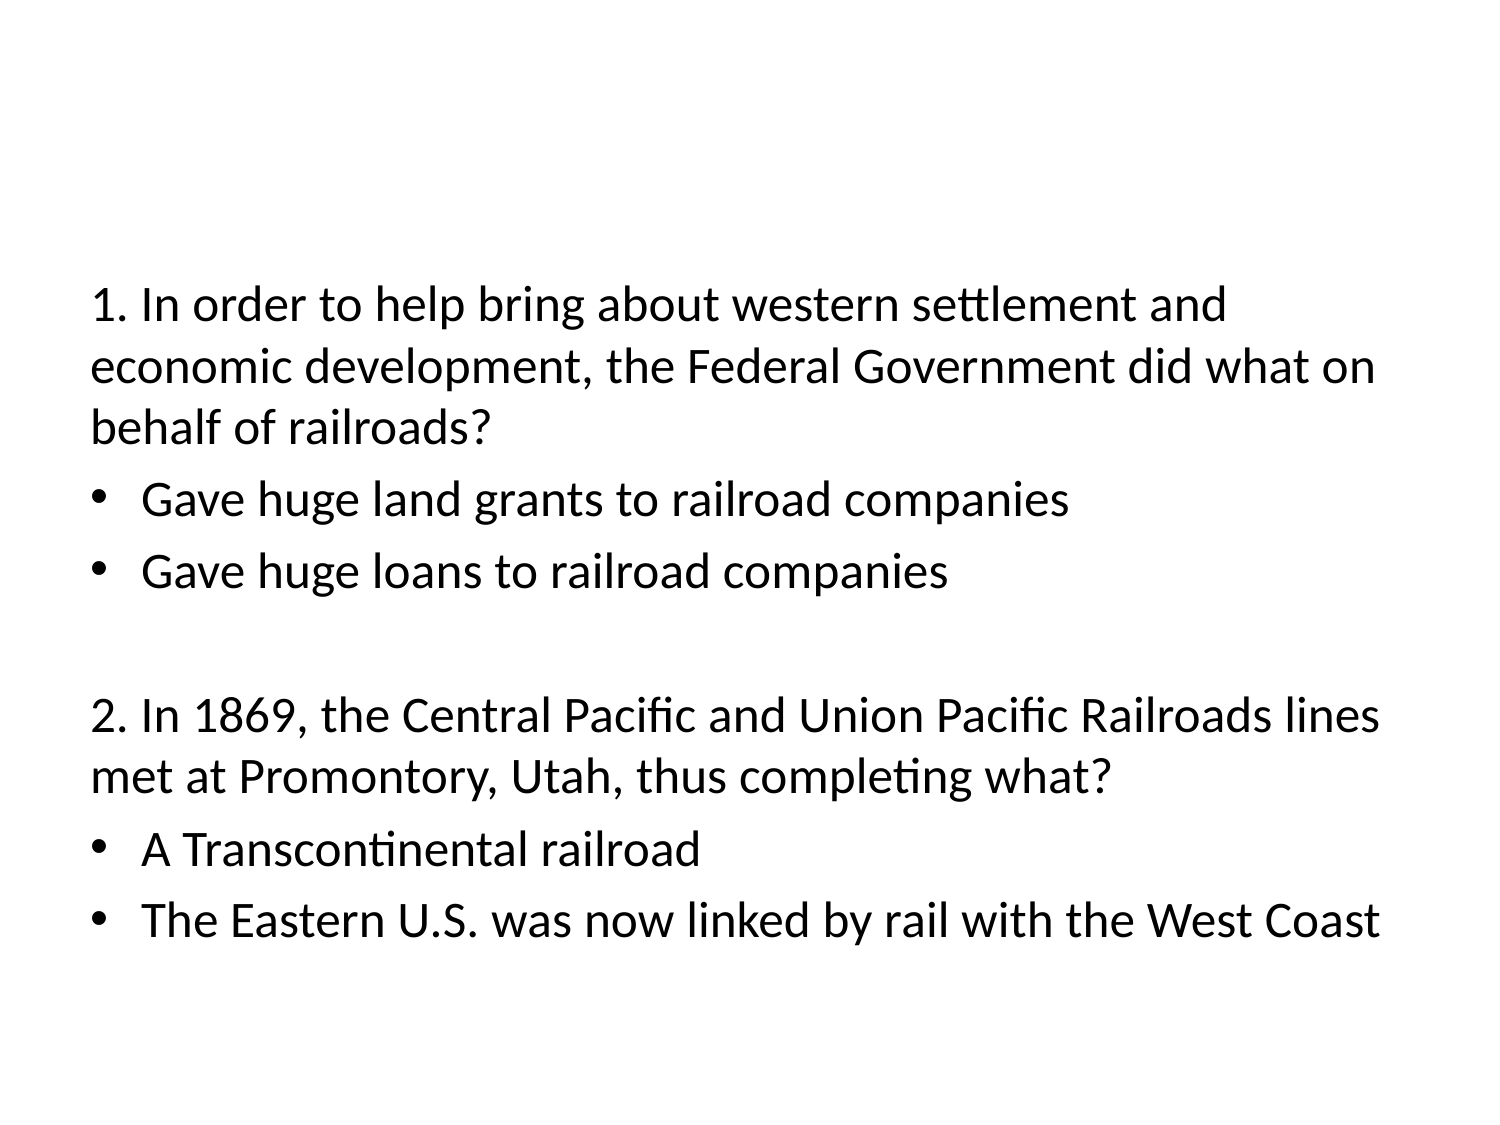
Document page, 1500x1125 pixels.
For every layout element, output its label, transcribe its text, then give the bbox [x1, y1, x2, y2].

list 1. In order to help bring about western settlement and economic development, the Federal Government did what on behalf of railroads? Gave huge land grants to railroad companies Gave huge loans to railroad companies 2. In 1869, the Central Pacific and Union Pacific Railroads lines met at Promontory, Utah, thus completing what? A Transcontinental railroad The Eastern U.S. was now linked by rail with the West Coast [75, 262, 1425, 1005]
